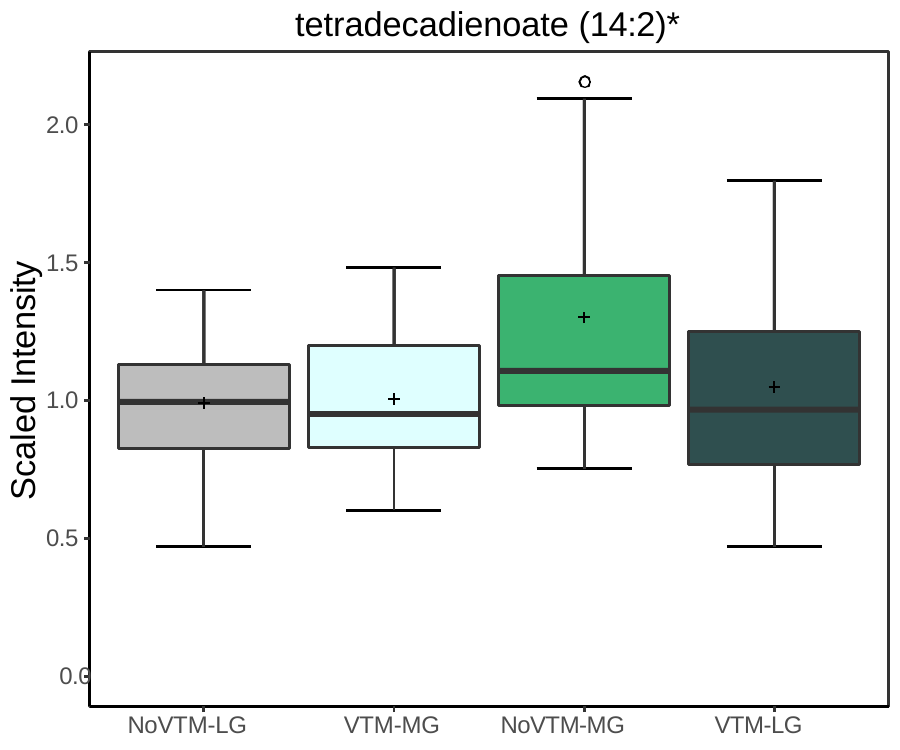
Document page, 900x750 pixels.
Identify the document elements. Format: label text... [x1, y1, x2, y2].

text_box Scaled Intensity [1, 256, 45, 503]
footer 0.0 [57, 661, 95, 750]
text_box VTM-LG [712, 721, 804, 738]
text_box NoVTM-MG [498, 721, 644, 738]
text_box 1.5 [44, 244, 78, 276]
text_box 1.0 [45, 382, 78, 414]
text_box 0.5 [44, 520, 78, 552]
text_box tetradecadienoate (14:2)* [293, 0, 685, 44]
text_box 2.0 [44, 107, 78, 138]
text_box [83, 50, 891, 713]
slide_number NoVTM-LG [125, 721, 257, 750]
text_box VTM-MG [341, 721, 463, 738]
